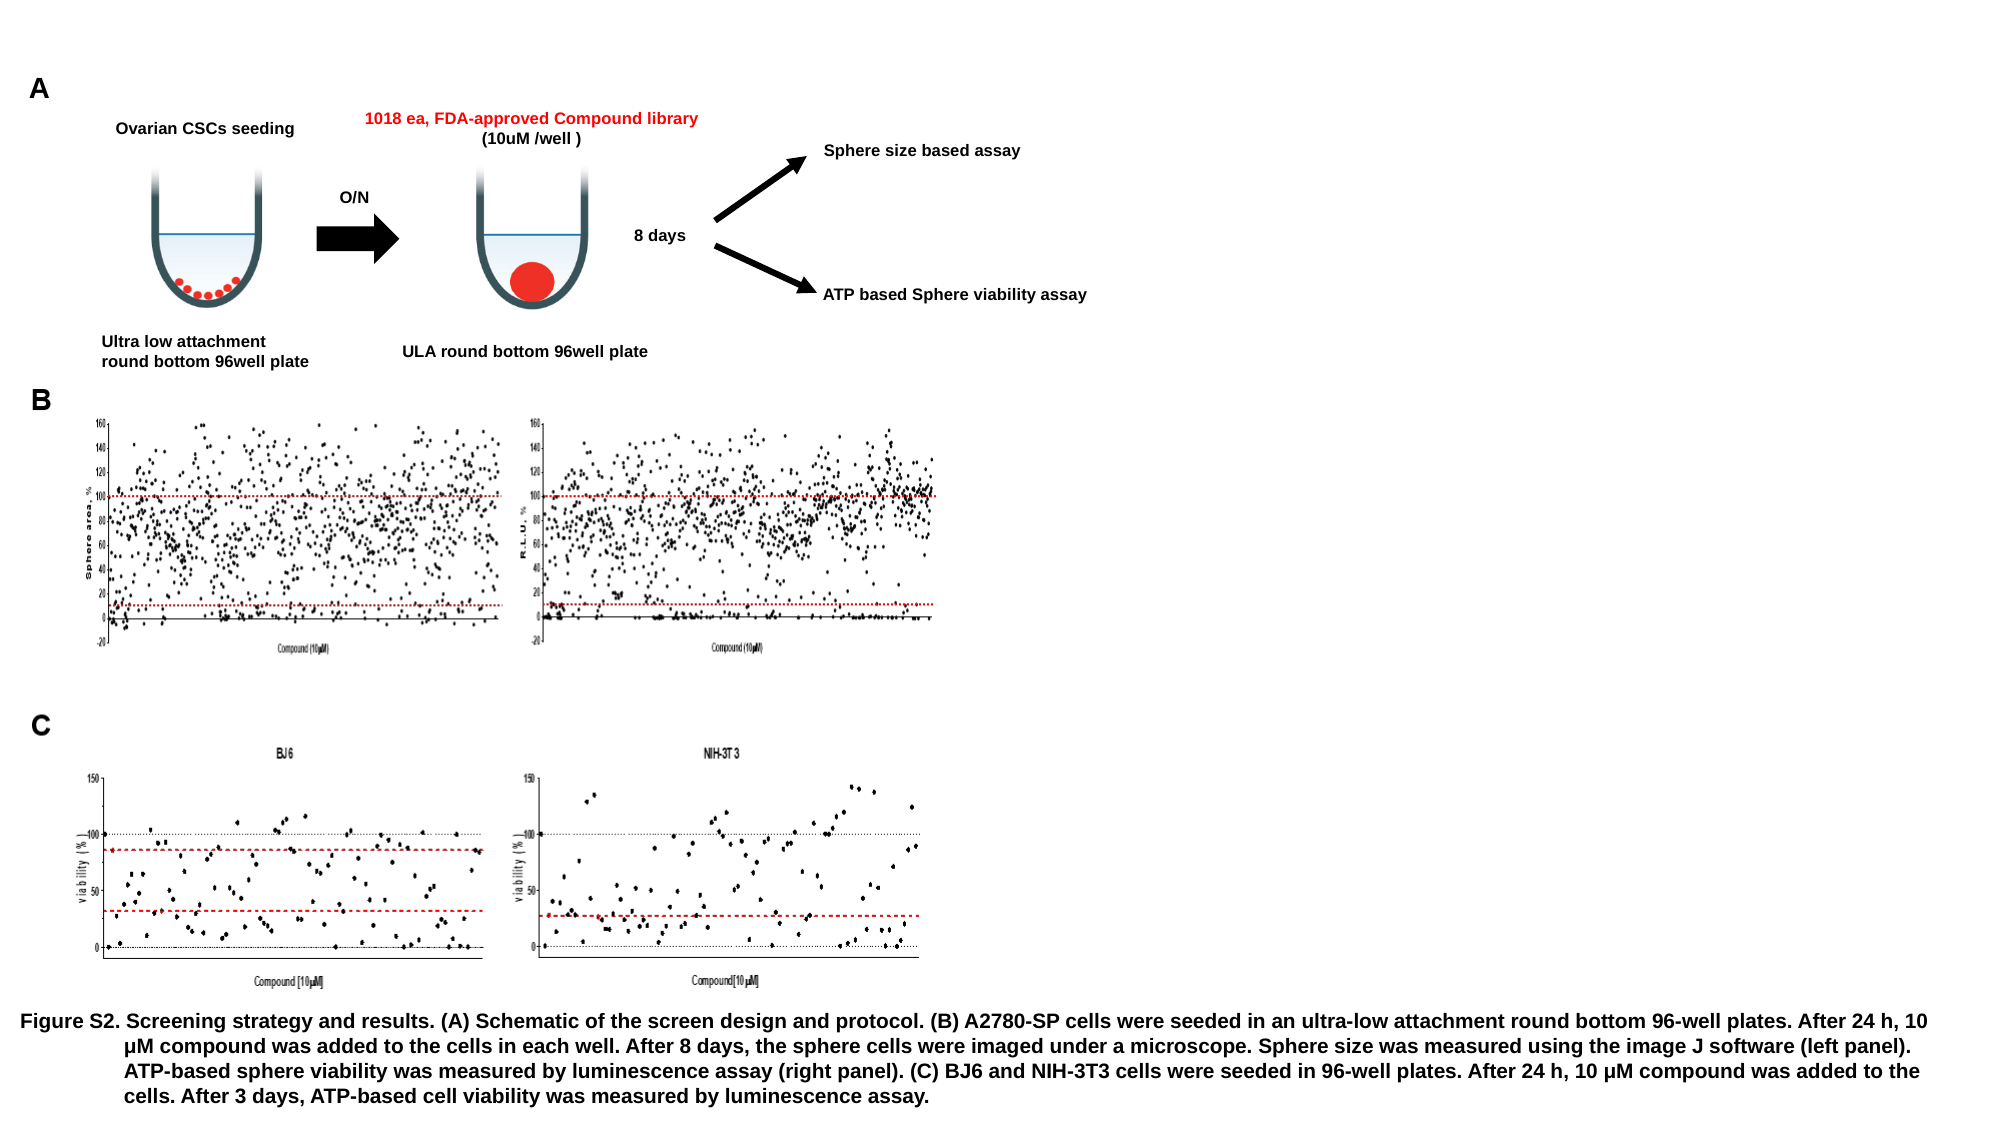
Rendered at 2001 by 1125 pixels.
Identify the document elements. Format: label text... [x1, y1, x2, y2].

text_box A [14, 61, 65, 112]
text_box Figure S2. Screening strategy and results. (A) Schematic of the screen design and protocol. (B) A2780-SP cells were seeded in an ultra-low attachment round bottom 96-well plates. After 24 h, 10 μM compound was added to the cells in each well. After 8 days, the sphere cells were imaged under a microscope. Sphere size was measured using the image J software (left panel). ATP-based sphere viability was measured by luminescence assay (right panel). (C) BJ6 and NIH-3T3 cells were seeded in 96-well plates. After 24 h, 10 μM compound was added to the cells. After 3 days, ATP-based cell viability was measured by luminescence assay. [5, 999, 1969, 1115]
picture [13, 371, 939, 1001]
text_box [86, 100, 1105, 379]
